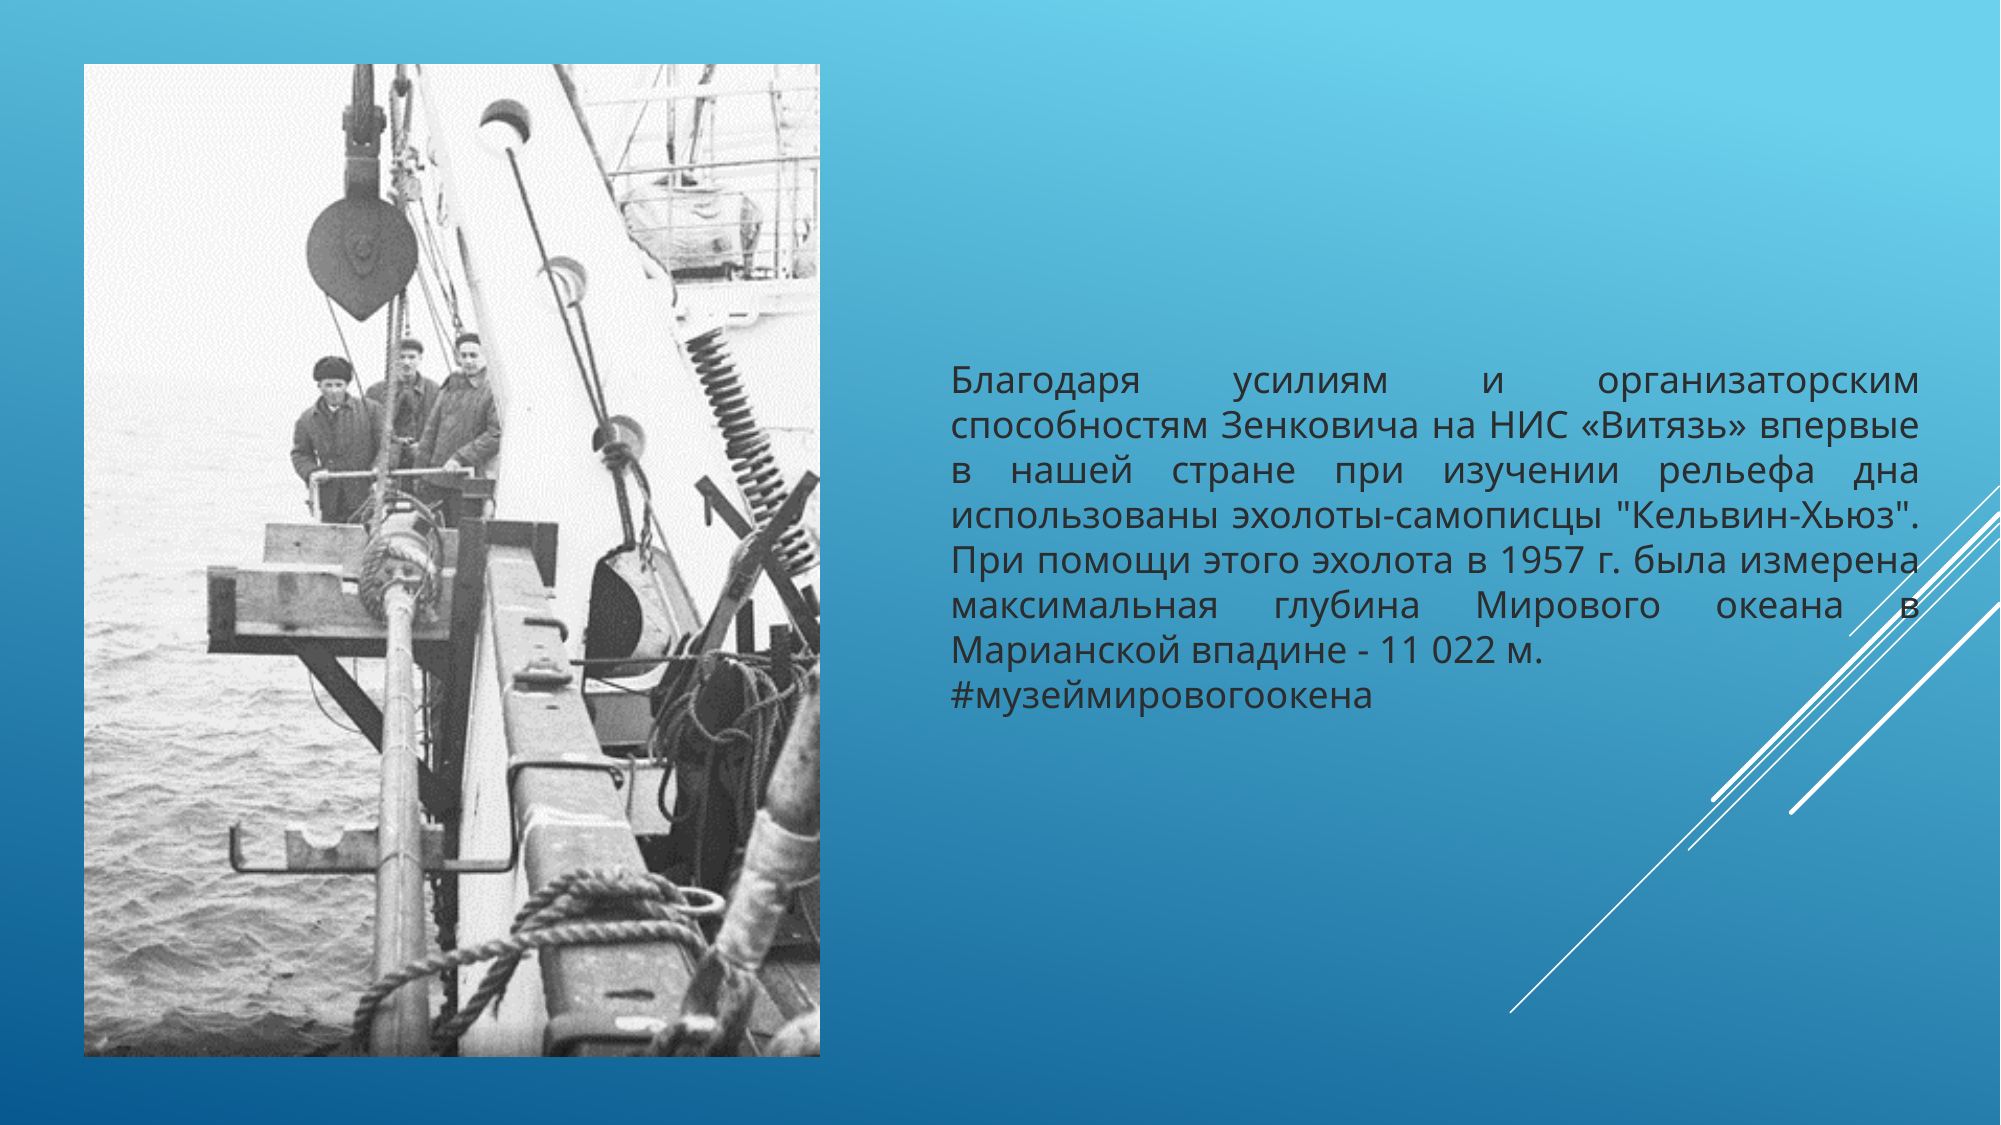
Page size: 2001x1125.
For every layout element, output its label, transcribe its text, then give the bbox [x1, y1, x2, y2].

picture [84, 64, 820, 1057]
text_box Благодаря усилиям и организаторским способностям Зенковича на НИС «Витязь» впервые в нашей стране при изучении рельефа дна использованы эхолоты-самописцы "Кельвин-Хьюз". При помощи этого эхолота в 1957 г. была измерена максимальная глубина Мирового океана в Марианской впадине - 11 022 м. #музеймировогоокена [935, 348, 1936, 724]
